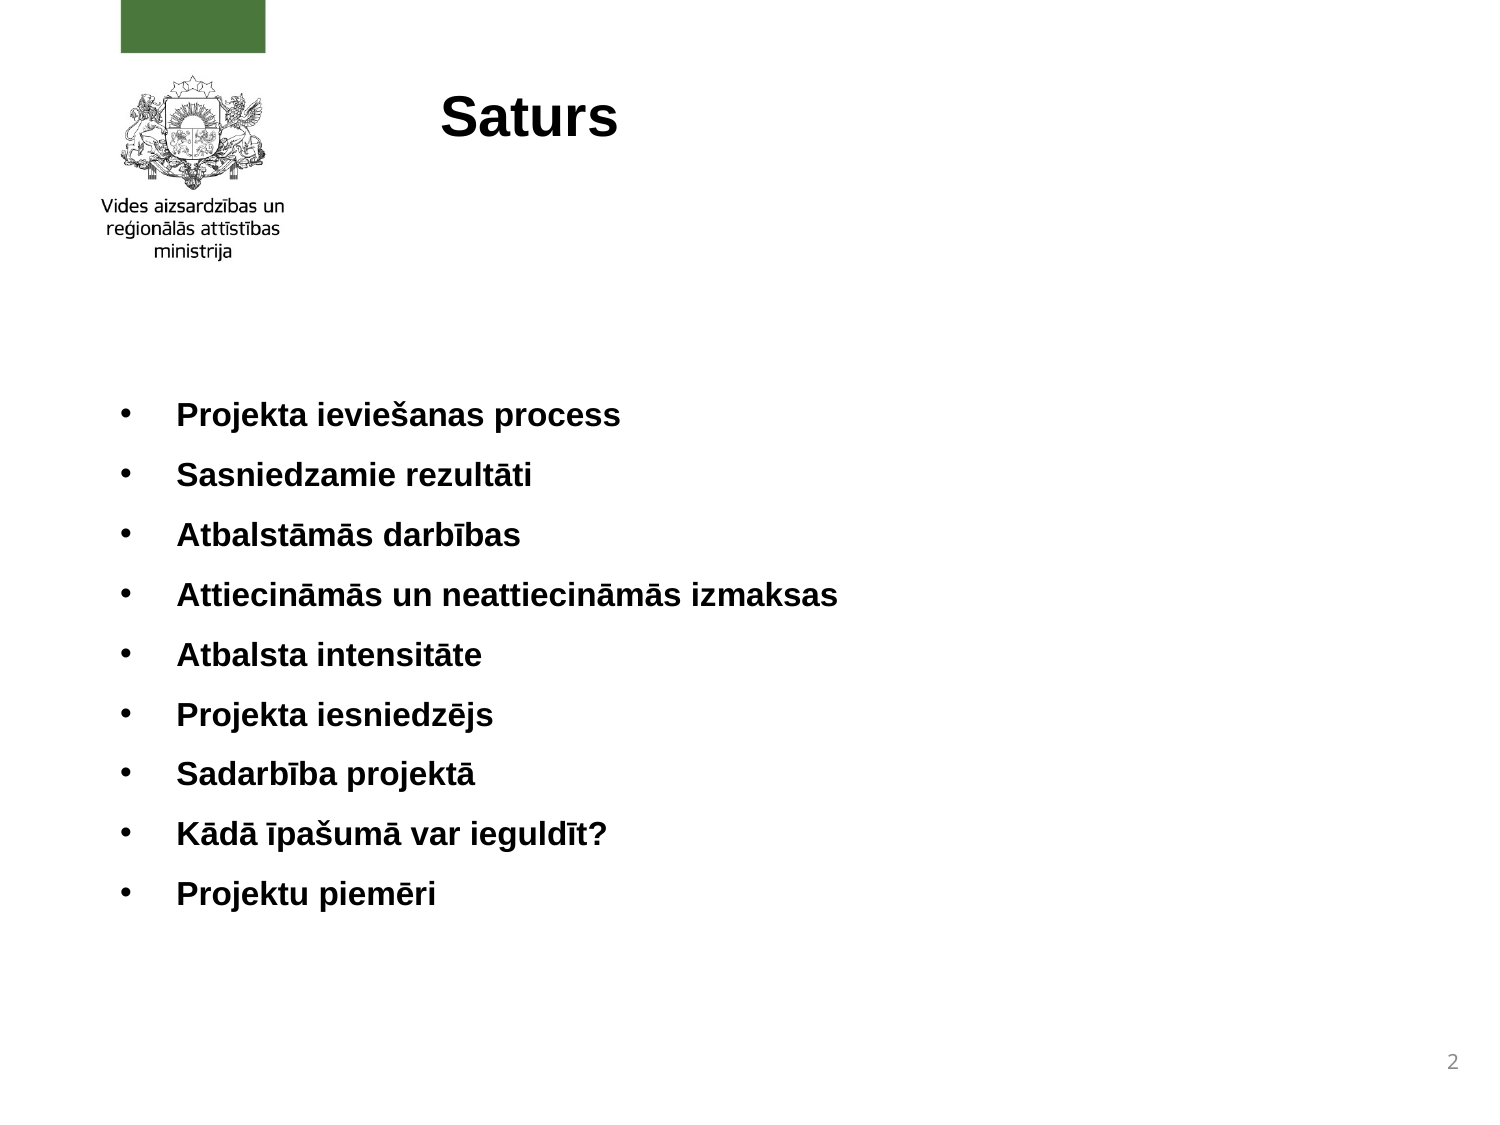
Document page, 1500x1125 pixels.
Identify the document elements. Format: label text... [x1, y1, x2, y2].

slide_number 2 [1400, 1037, 1475, 1088]
text_box Projekta ieviešanas process Sasniedzamie rezultāti Atbalstāmās darbības Attiecināmās un neattiecināmās izmaksas Atbalsta intensitāte Projekta iesniedzējs Sadarbība projektā Kādā īpašumā var ieguldīt? Projektu piemēri [0, 0, 1369, 1038]
title Saturs [424, 39, 1426, 156]
